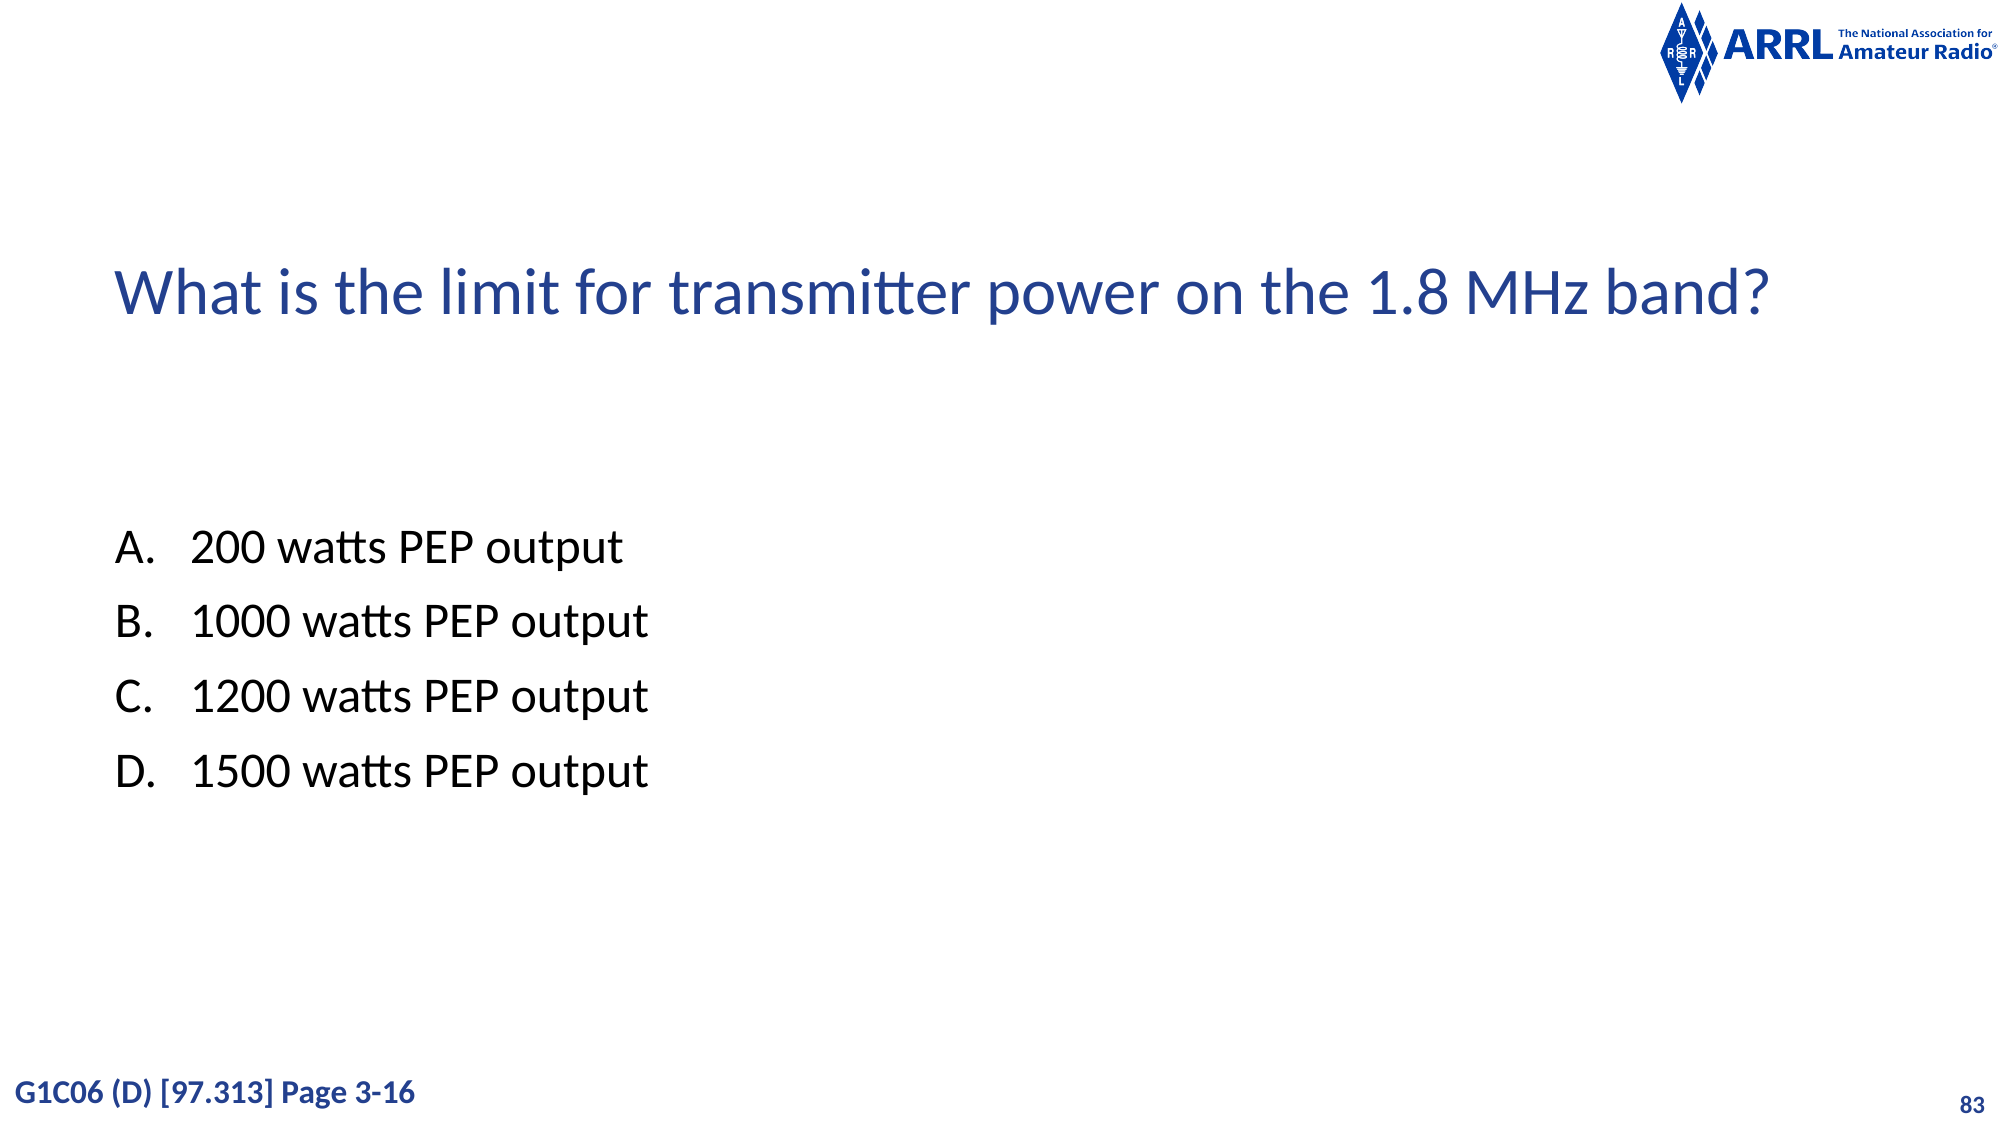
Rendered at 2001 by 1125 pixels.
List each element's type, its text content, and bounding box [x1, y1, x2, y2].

list 200 watts PEP output 1000 watts PEP output 1200 watts PEP output 1500 watts PEP output [99, 512, 1900, 1005]
title What is the limit for transmitter power on the 1.8 MHz band? [99, 249, 1900, 388]
text_box G1C06 (D) [97.313] Page 3-16 [0, 1062, 1313, 1118]
picture [1658, 0, 1999, 106]
text_box 83 [1899, 1081, 2000, 1125]
